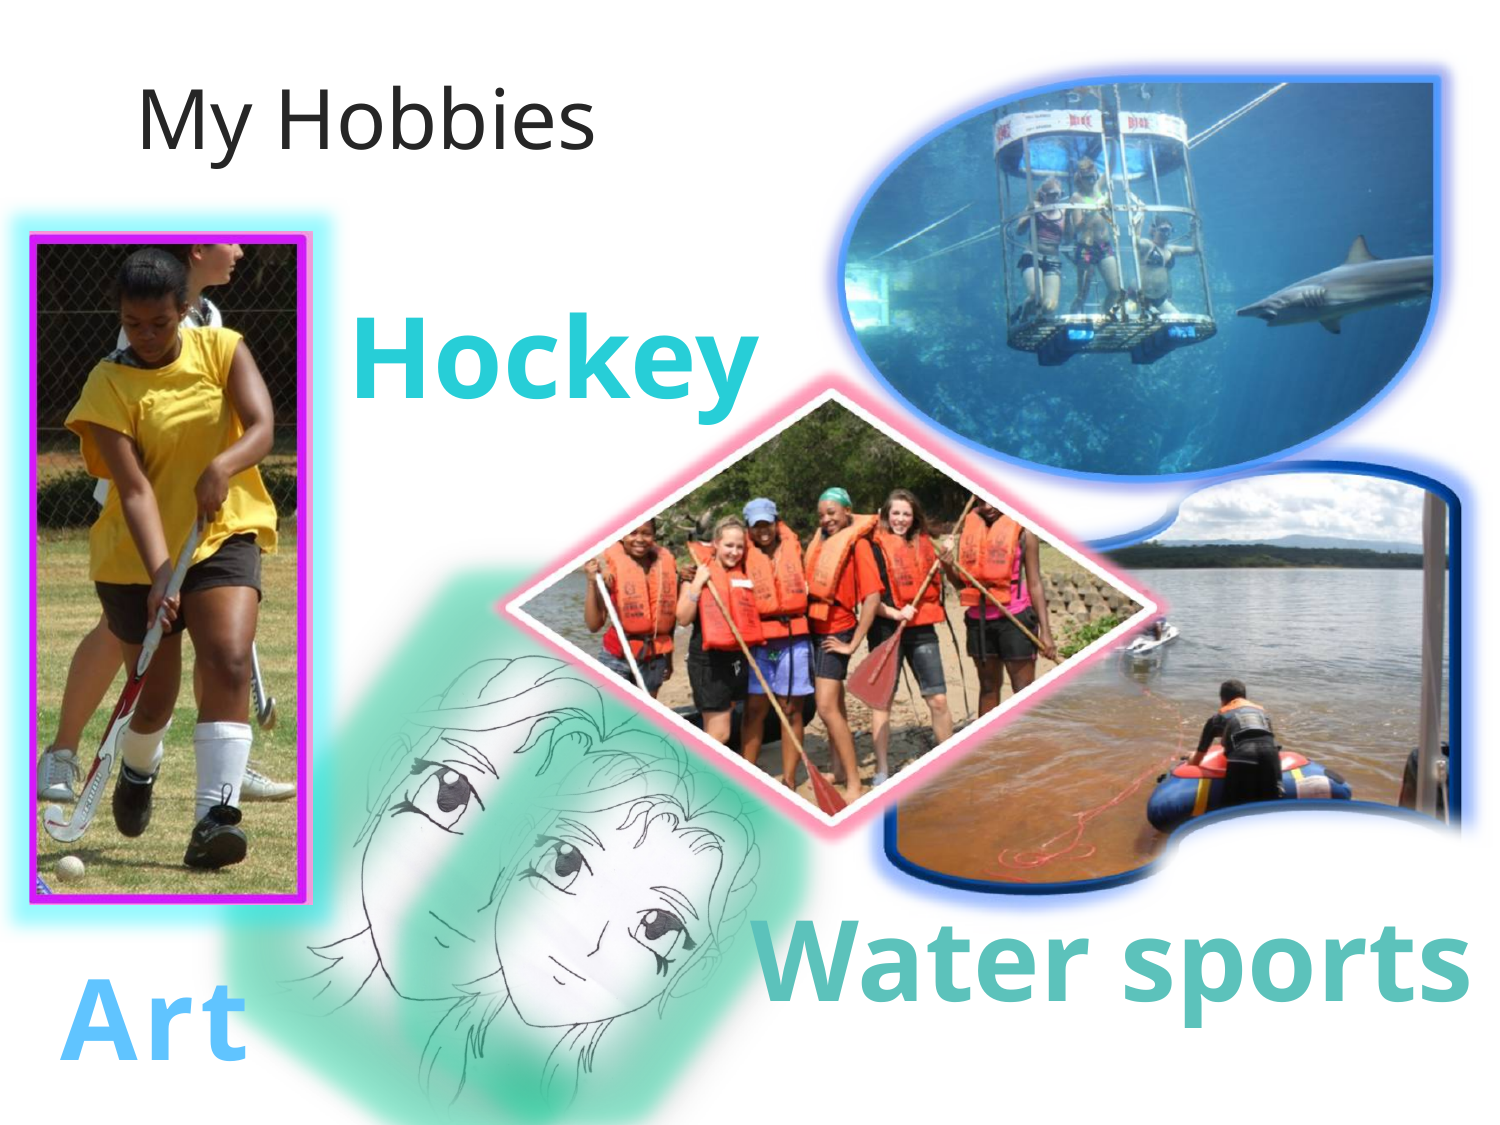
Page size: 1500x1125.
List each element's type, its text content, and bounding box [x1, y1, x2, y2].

text_box [335, 278, 342, 429]
title My Hobbies [120, 10, 1380, 236]
text_box Hockey [342, 278, 775, 429]
text_box Art [44, 940, 265, 1091]
picture [320, 42, 1500, 1117]
picture [29, 231, 313, 905]
text_box Water sports [757, 881, 1489, 1032]
